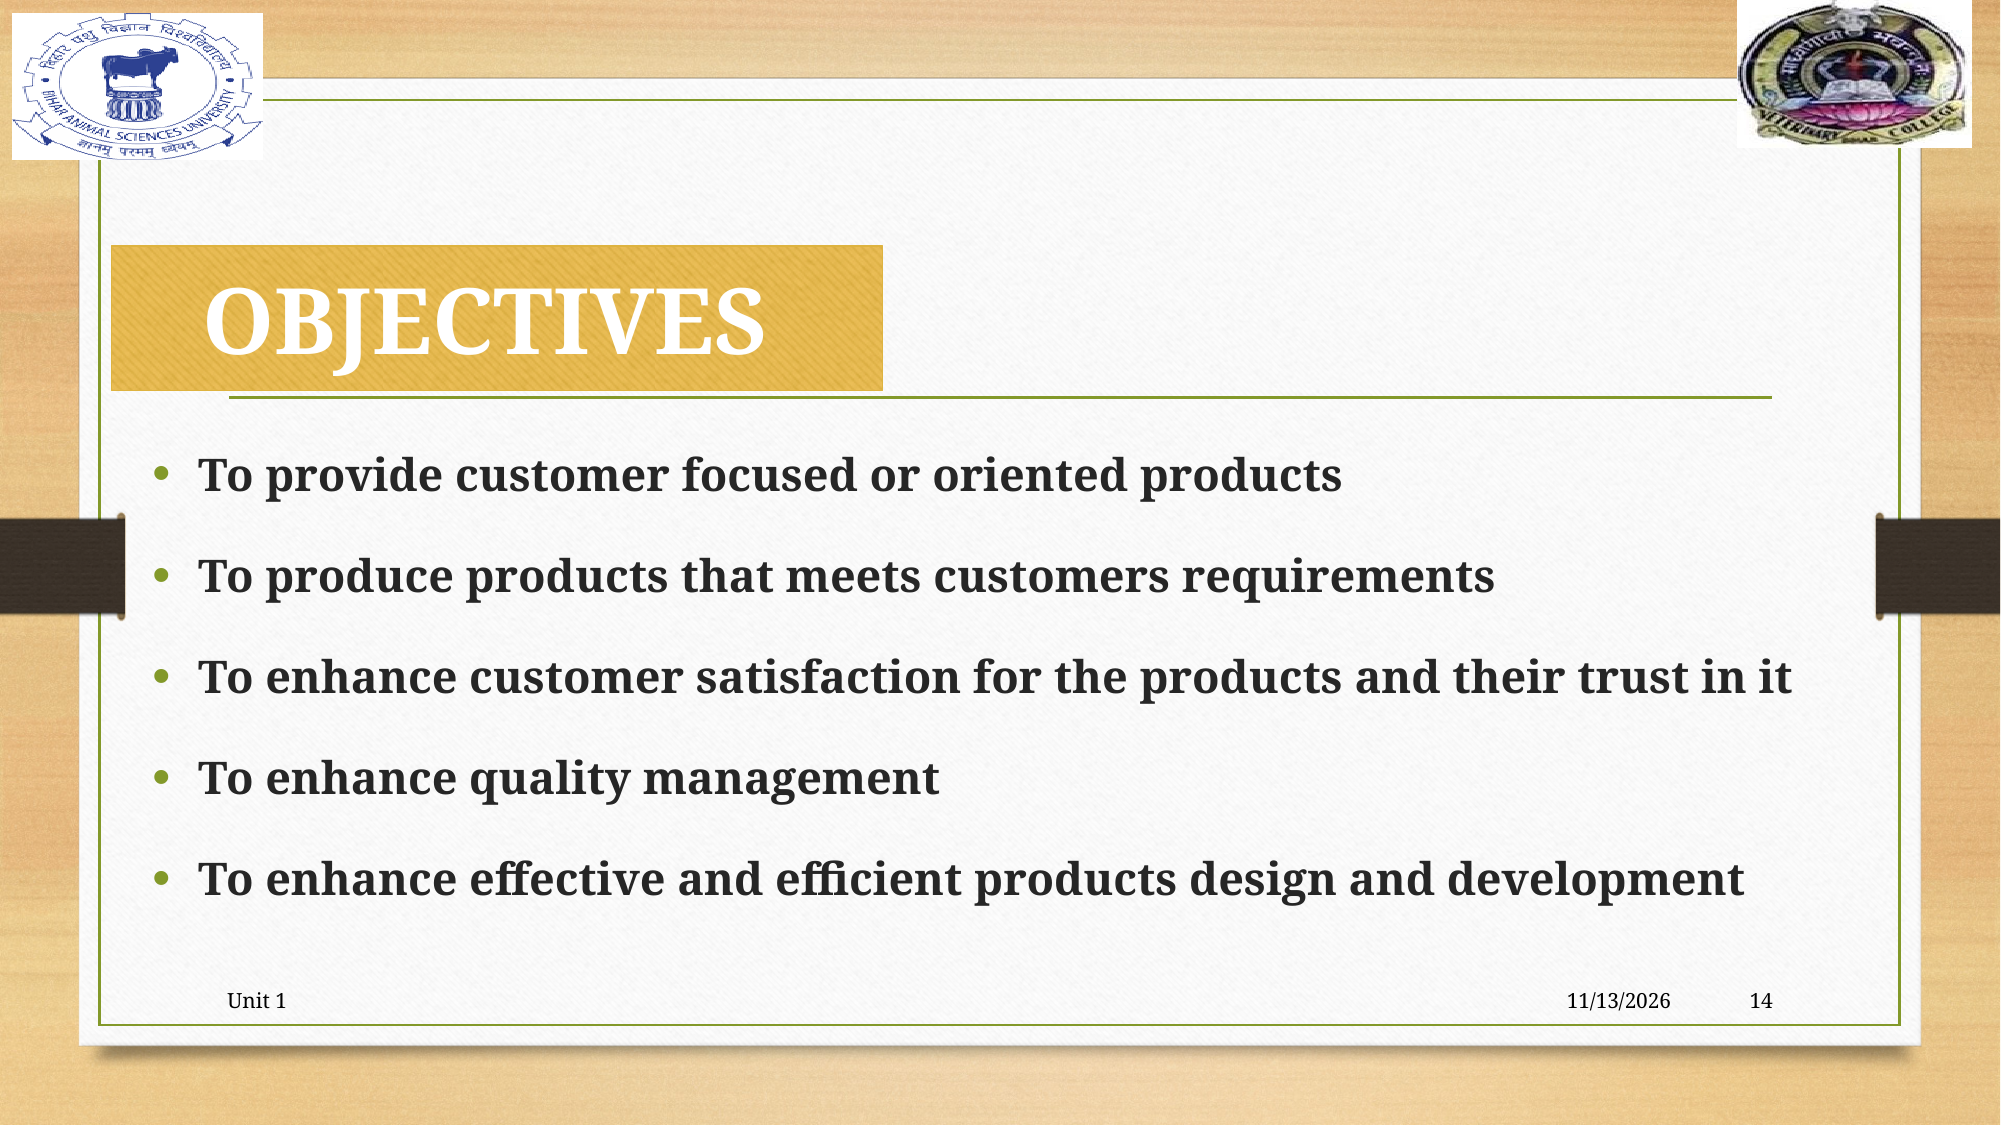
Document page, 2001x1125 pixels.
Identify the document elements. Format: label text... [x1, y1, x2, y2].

title OBJECTIVES [111, 245, 883, 391]
footer Unit 1 [212, 979, 1411, 1025]
slide_number 14 [1698, 979, 1788, 1025]
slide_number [1423, 979, 1686, 1025]
picture [0, 0, 2001, 1125]
list To provide customer focused or oriented products To produce products that meets customers requirements To enhance customer satisfaction for the products and their trust in it To enhance quality management To enhance effective and efficient products design and development [137, 411, 1863, 918]
